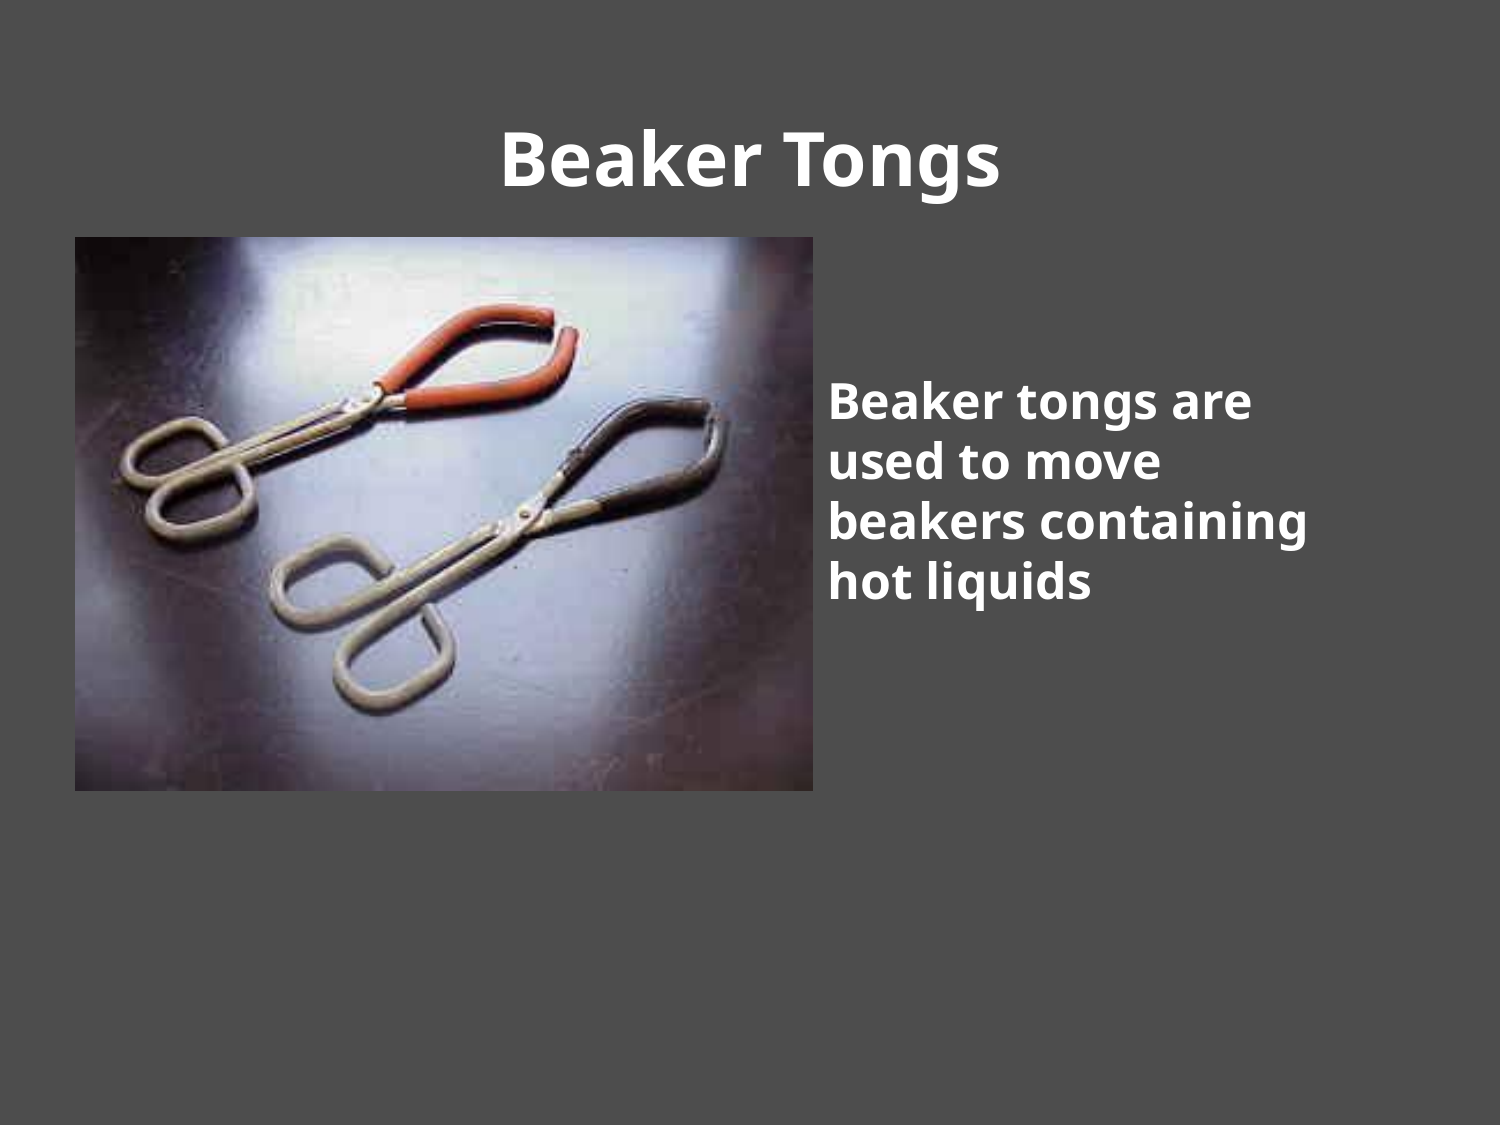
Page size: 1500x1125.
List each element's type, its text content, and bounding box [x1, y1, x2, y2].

picture [74, 237, 813, 791]
title Beaker Tongs [112, 99, 1388, 213]
text_box Beaker tongs are used to move beakers containing hot liquids [816, 362, 1378, 618]
